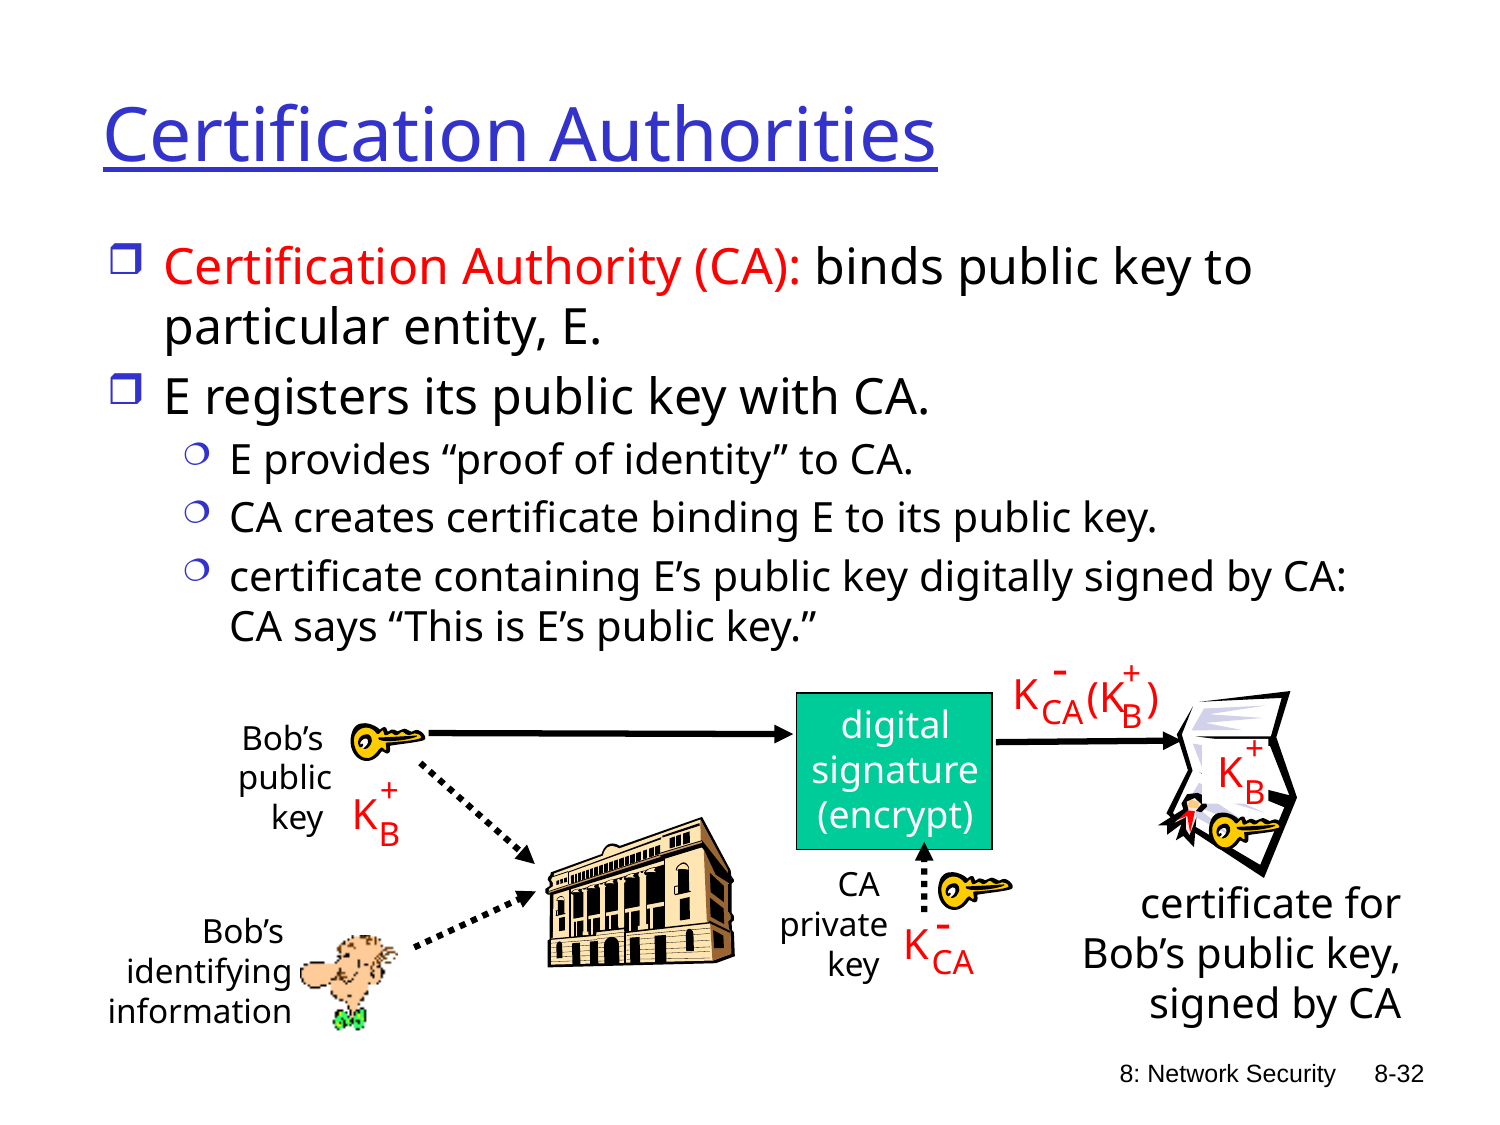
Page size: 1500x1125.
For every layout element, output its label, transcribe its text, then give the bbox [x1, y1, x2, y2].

slide_number 8-32 [1320, 1050, 1440, 1099]
picture [349, 722, 426, 762]
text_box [796, 692, 993, 850]
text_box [1157, 689, 1299, 880]
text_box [996, 628, 1190, 744]
footer 8: Network Security [876, 1050, 1352, 1125]
text_box [499, 832, 535, 865]
text_box [918, 850, 931, 855]
text_box [428, 727, 794, 741]
text_box certificate for Bob’s public key, signed by CA [1036, 868, 1417, 1034]
text_box [522, 890, 536, 903]
title Certification Authorities [87, 37, 1363, 225]
picture [300, 935, 398, 1035]
text_box Bob’s identifying information [92, 903, 308, 1038]
picture [937, 871, 1013, 911]
text_box Bob’s public key [189, 709, 348, 844]
text_box CA private key [745, 856, 904, 991]
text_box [335, 761, 416, 861]
text_box - [920, 883, 937, 910]
list Certification Authority (CA): binds public key to particular entity, E. E registers its public key with CA. E provides “proof of identity” to CA. CA creates certificate binding E to its public key. certificate containing E’s public key digitally signed by CA: CA says “This is E’s public key.” [92, 226, 1389, 990]
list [545, 816, 735, 968]
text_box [887, 910, 991, 990]
